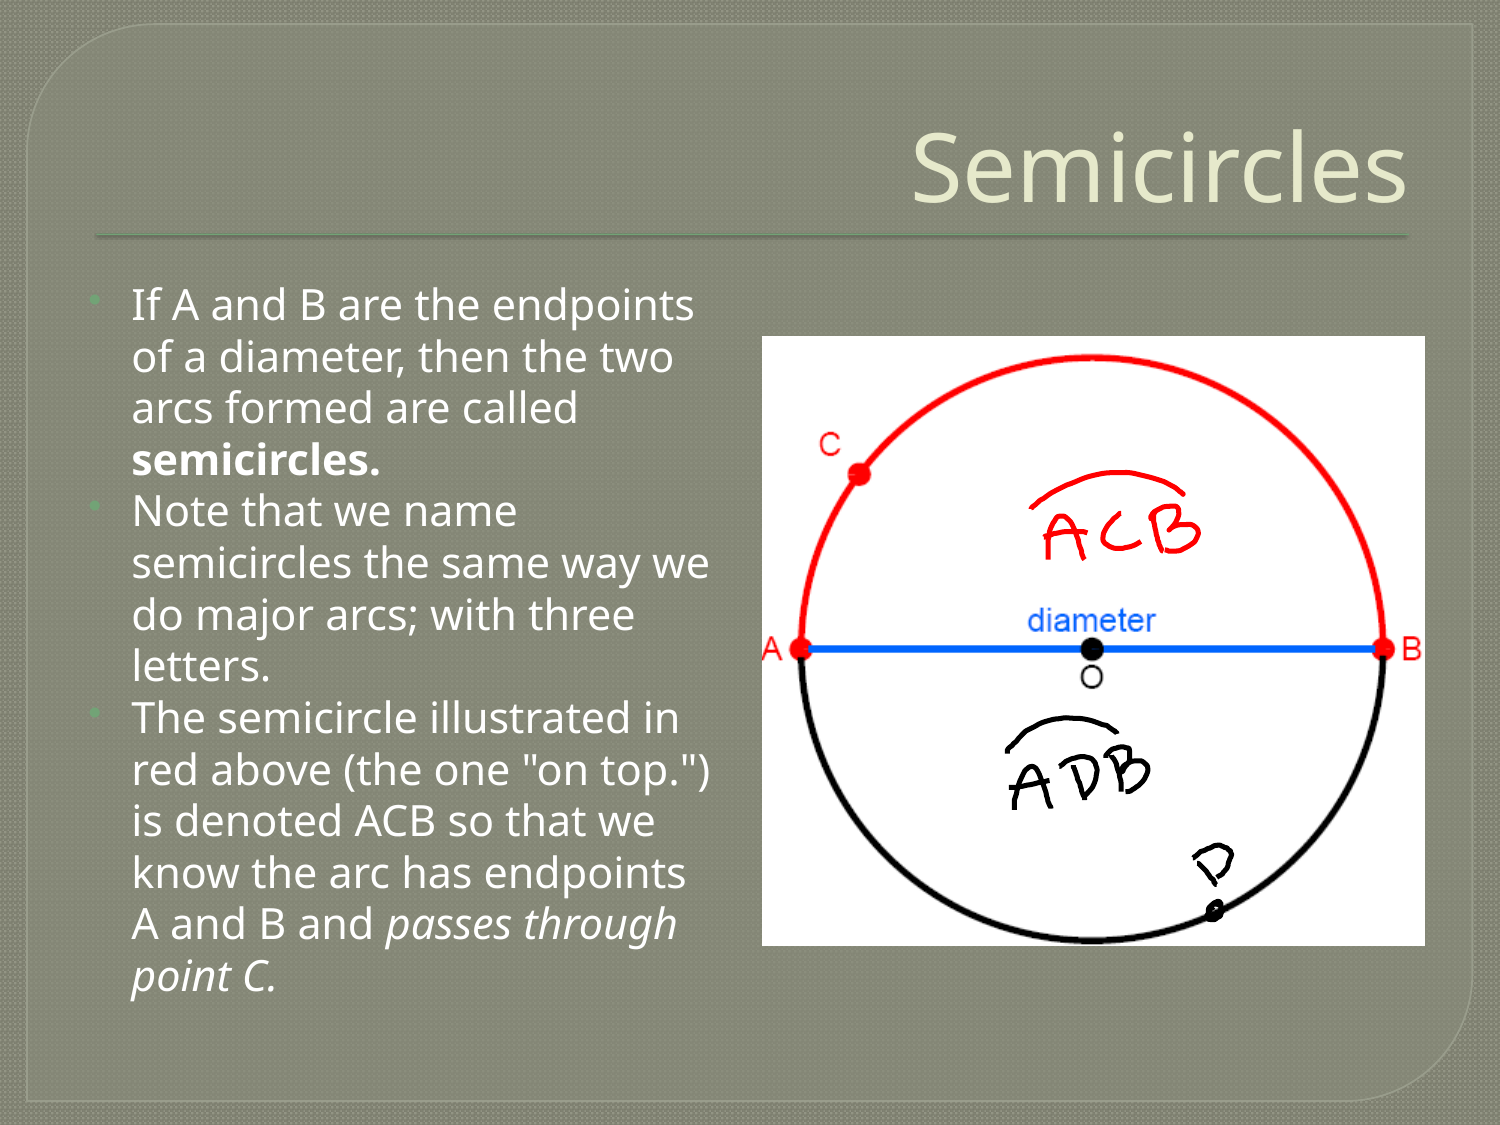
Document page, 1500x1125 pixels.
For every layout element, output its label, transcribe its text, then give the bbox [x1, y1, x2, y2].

title Semicircles [75, 41, 1425, 230]
list If A and B are the endpoints of a diameter, then the two arcs formed are called semicircles. Note that we name semicircles the same way we do major arcs; with three letters. The semicircle illustrated in red above (the one "on top.") is denoted ACB so that we know the arc has endpoints A and B and passes through point C. [75, 270, 738, 1013]
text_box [1007, 717, 1149, 811]
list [762, 336, 1426, 946]
